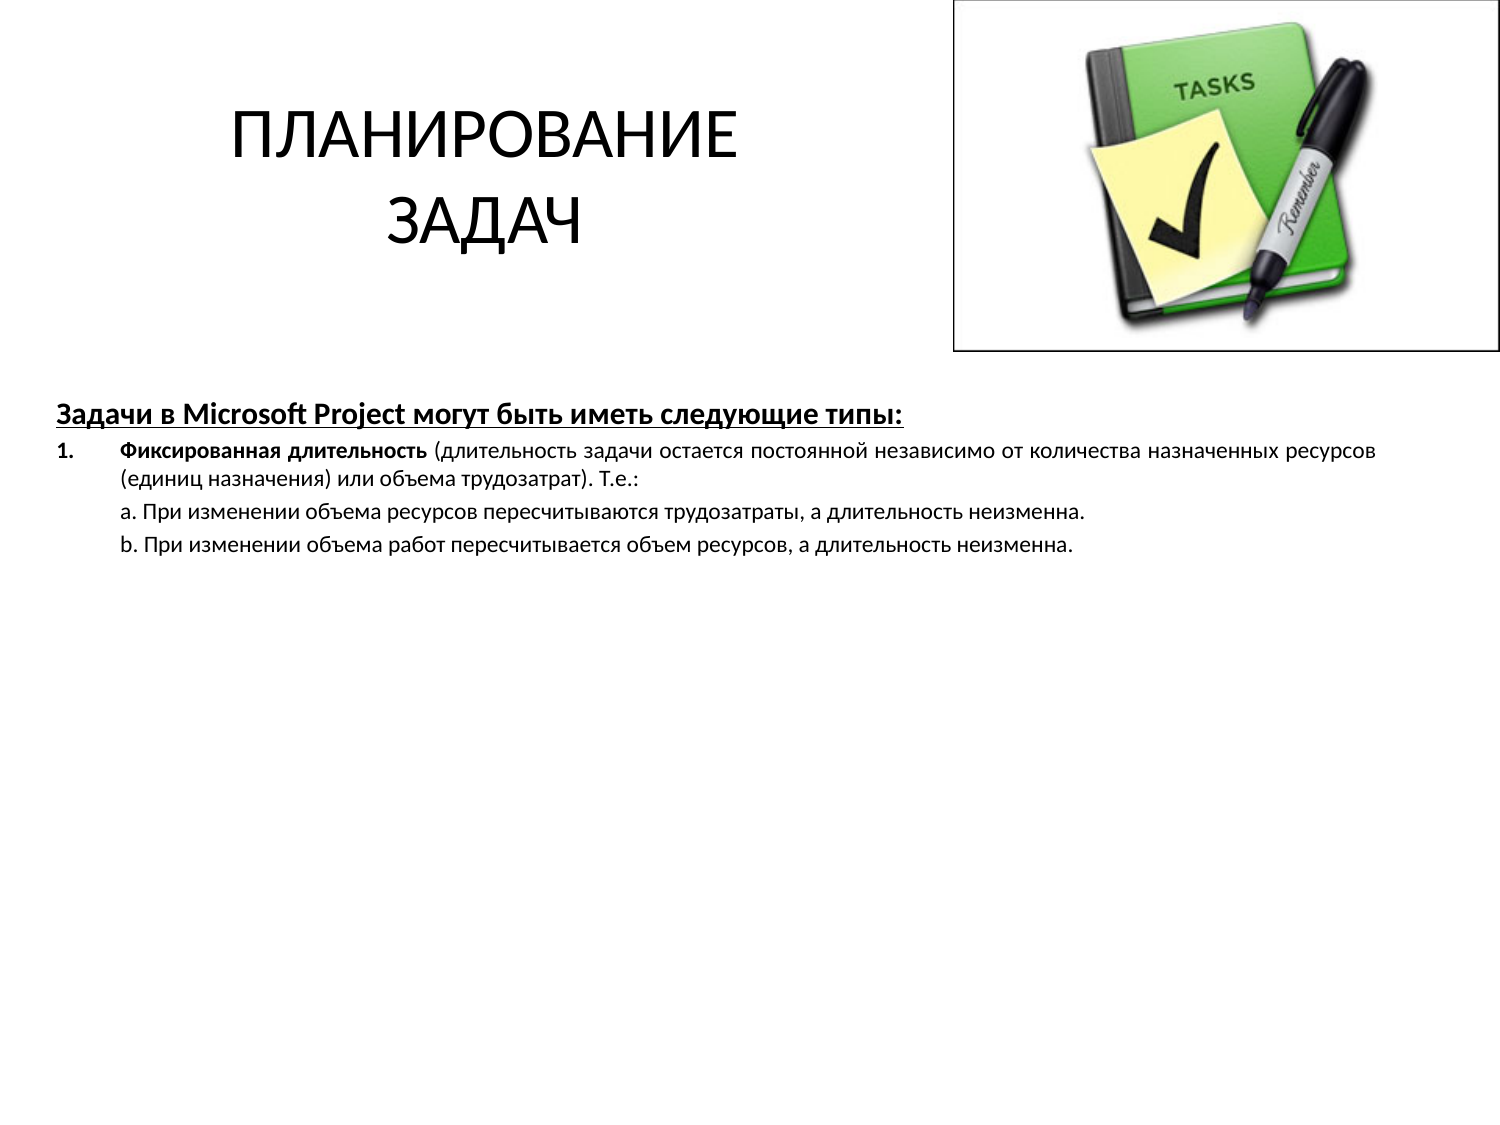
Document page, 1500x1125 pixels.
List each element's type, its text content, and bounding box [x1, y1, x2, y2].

picture [952, 0, 1500, 352]
list Задачи в Microsoft Project могут быть иметь следующие типы: Фиксированная длительность (длительность задачи остается постоянной независимо от количества назначенных ресурсов (единиц назначения) или объема трудозатрат). Т.е.: a. При изменении объема ресурсов пересчитываются трудозатраты, а длительность неизменна. b. При изменении объема работ пересчитывается объем ресурсов, а длительность неизменна. [41, 385, 1392, 568]
title ПЛАНИРОВАНИЕ ЗАДАЧ [112, 78, 859, 266]
